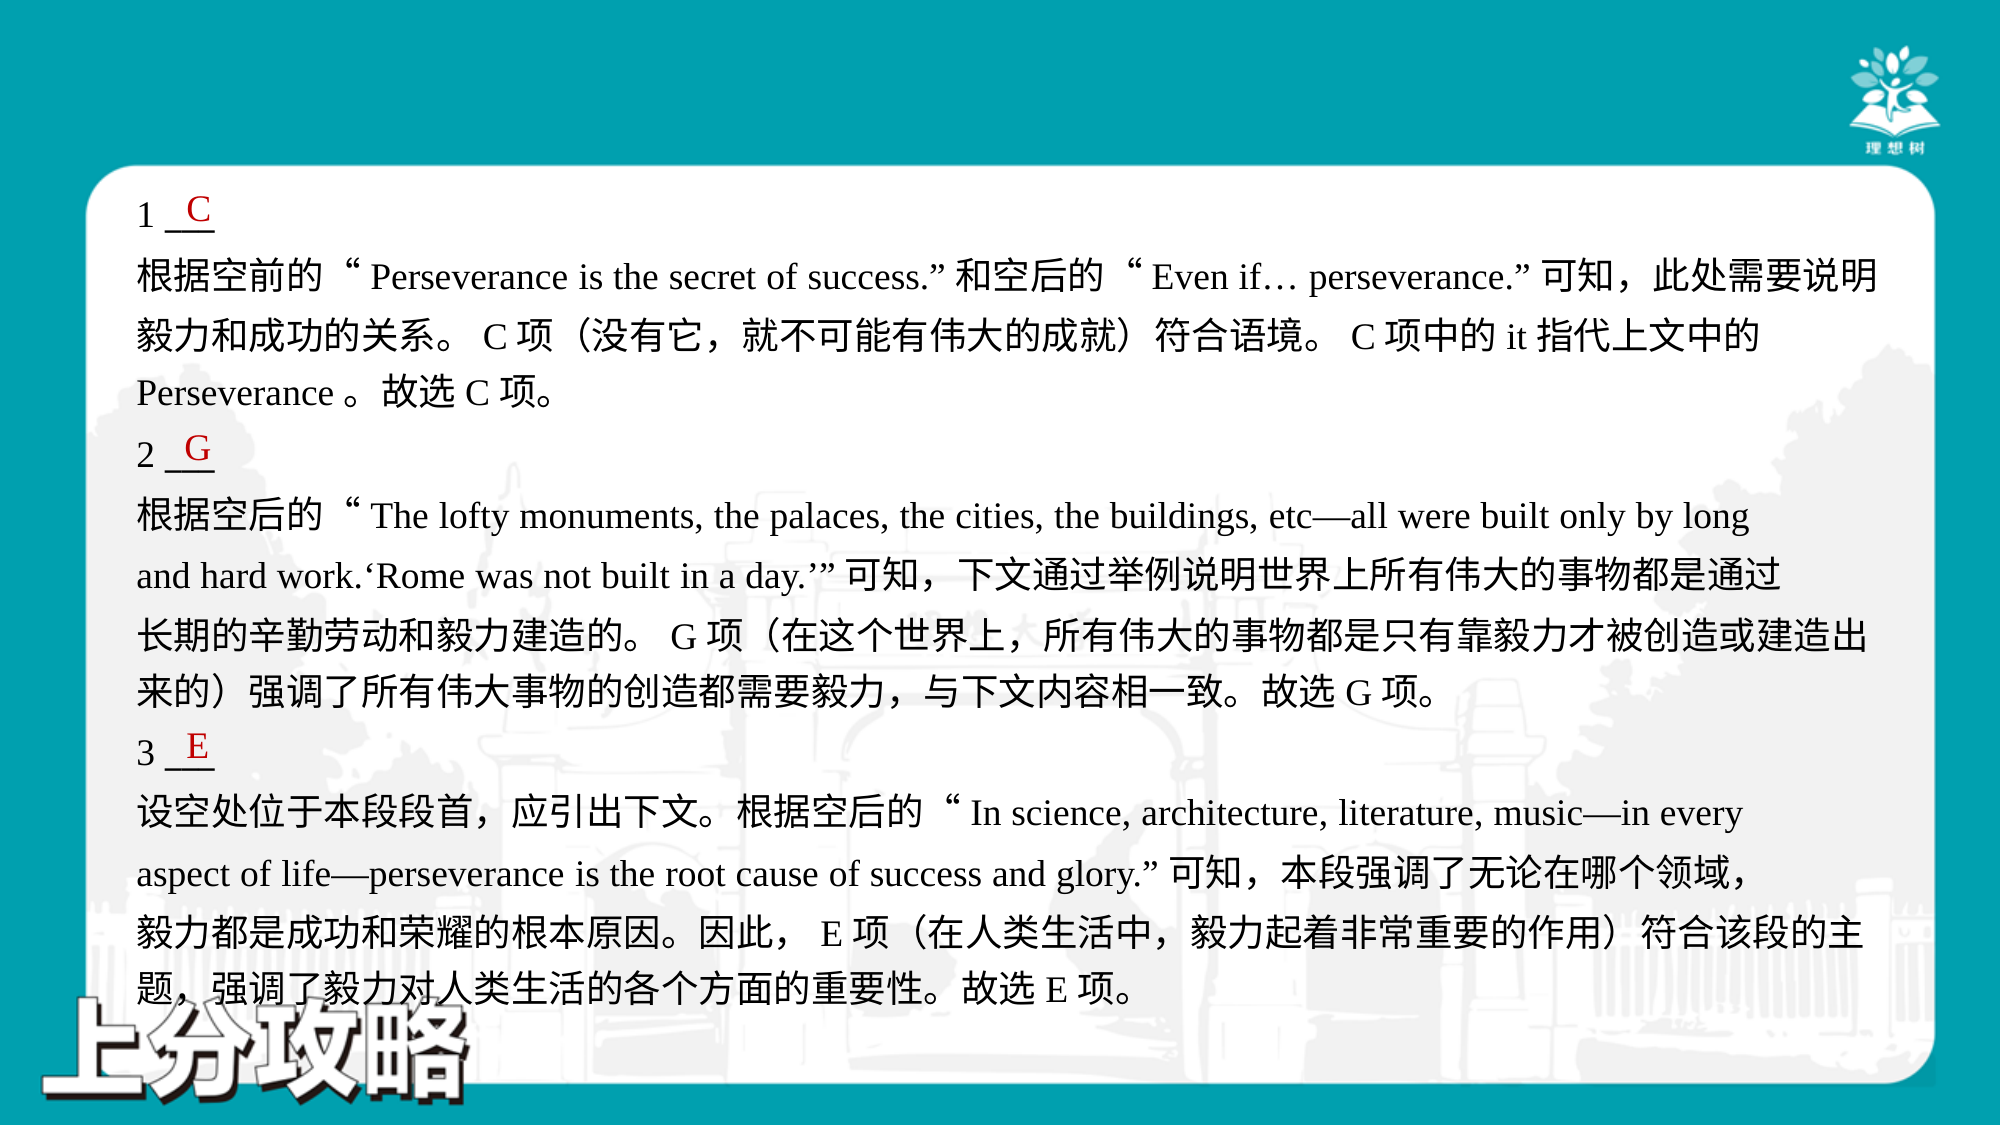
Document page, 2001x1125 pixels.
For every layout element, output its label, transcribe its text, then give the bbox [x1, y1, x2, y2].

text_box G [170, 410, 226, 464]
text_box E [172, 707, 224, 761]
text_box 设空处位于本段段首，应引出下文。根据空后的“In science, architecture, literature, music—in every aspect of life—perseverance is the root cause of success and glory.”可知，本段强调了无论在哪个领域， 毅力都是成功和荣耀的根本原因。因此，E项（在人类生活中，毅力起着非常重要的作用）符合该段的主 题，强调了毅力对人类生活的各个方面的重要性。故选E项。 [136, 772, 1865, 1006]
picture [0, 0, 2000, 1125]
text_box 根据空后的“The lofty monuments, the palaces, the cities, the buildings, etc—all were built only by long and hard work.‘Rome was not built in a day.’”可知，下文通过举例说明世界上所有伟大的事物都是通过 长期的辛勤劳动和毅力建造的。G项（在这个世界上，所有伟大的事物都是只有靠毅力才被创造或建造出 来的）强调了所有伟大事物的创造都需要毅力，与下文内容相一致。故选G项。 [136, 475, 1865, 709]
text_box 根据空前的“Perseverance is the secret of success.”和空后的“Even if… perseverance.”可知，此处需要说明 毅力和成功的关系。C项（没有它，就不可能有伟大的成就）符合语境。C项中的it指代上文中的 Perseverance。故选C项。 [136, 236, 1865, 409]
text_box C [172, 170, 226, 224]
text_box 2 ___ [136, 416, 1865, 470]
text_box 3 ___ [136, 714, 1865, 768]
text_box 1 ___ [136, 176, 1865, 230]
